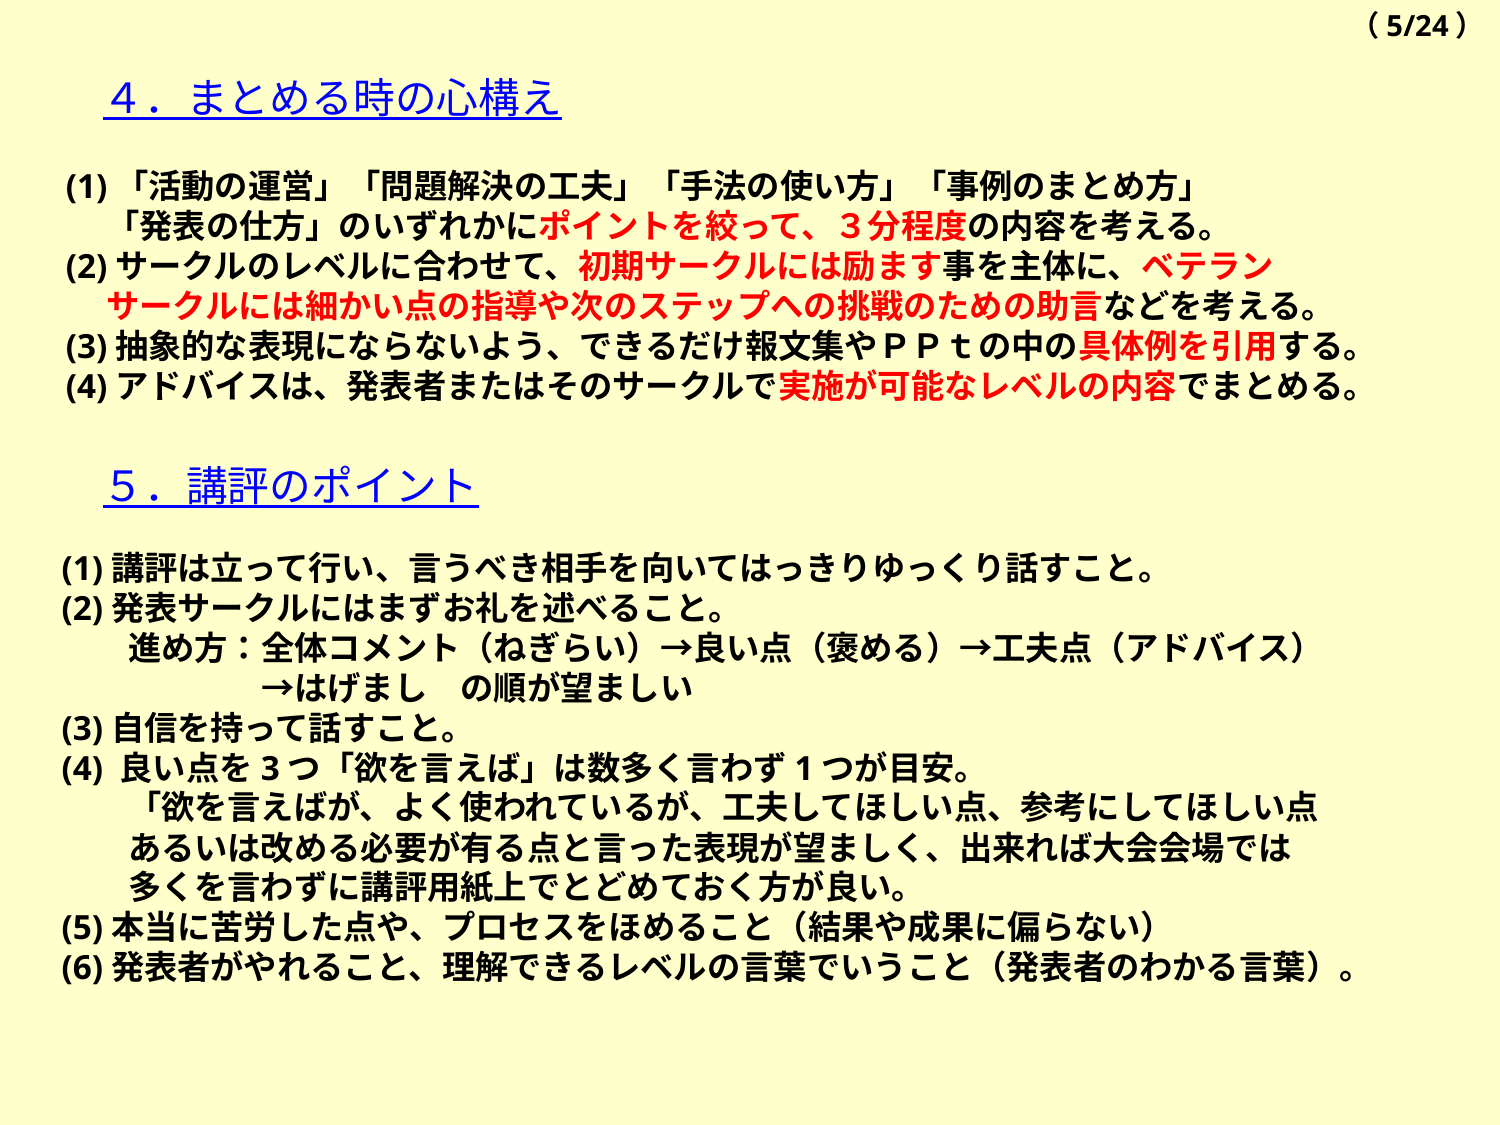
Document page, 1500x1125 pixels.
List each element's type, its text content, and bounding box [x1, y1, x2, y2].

slide_number （5/24） [1187, 0, 1500, 75]
text_box ４．まとめる時の心構え [87, 64, 577, 130]
text_box (1)「活動の運営」「問題解決の工夫」「手法の使い方」「事例のまとめ方」 「発表の仕方」のいずれかにポイントを絞って、３分程度の内容を考える。 (2)サークルのレベルに合わせて、初期サークルには励ます事を主体に、ベテラン サークルには細かい点の指導や次のステップへの挑戦のための助言などを考える。 (3)抽象的な表現にならないよう、できるだけ報文集やＰＰｔの中の具体例を引用する。 (4)アドバイスは、発表者またはそのサークルで実施が可能なレベルの内容でまとめる。 [51, 158, 1393, 413]
text_box ５．講評のポイント [87, 452, 494, 518]
text_box (1)講評は立って行い、言うべき相手を向いてはっきりゆっくり話すこと。 (2)発表サークルにはまずお礼を述べること。 進め方：全体コメント（ねぎらい）→良い点（褒める）→工夫点（アドバイス） →はげまし の順が望ましい (3)自信を持って話すこと。 (4) 良い点を3つ「欲を言えば」は数多く言わず1つが目安。 「欲を言えばが、よく使われているが、工夫してほしい点、参考にしてほしい点 あるいは改める必要が有る点と言った表現が望ましく、出来れば大会会場では 多くを言わずに講評用紙上でとどめておく方が良い。 (5)本当に苦労した点や、プロセスをほめること（結果や成果に偏らない） (6)発表者がやれること、理解できるレベルの言葉でいうこと（発表者のわかる言葉）。 [46, 539, 1450, 1034]
